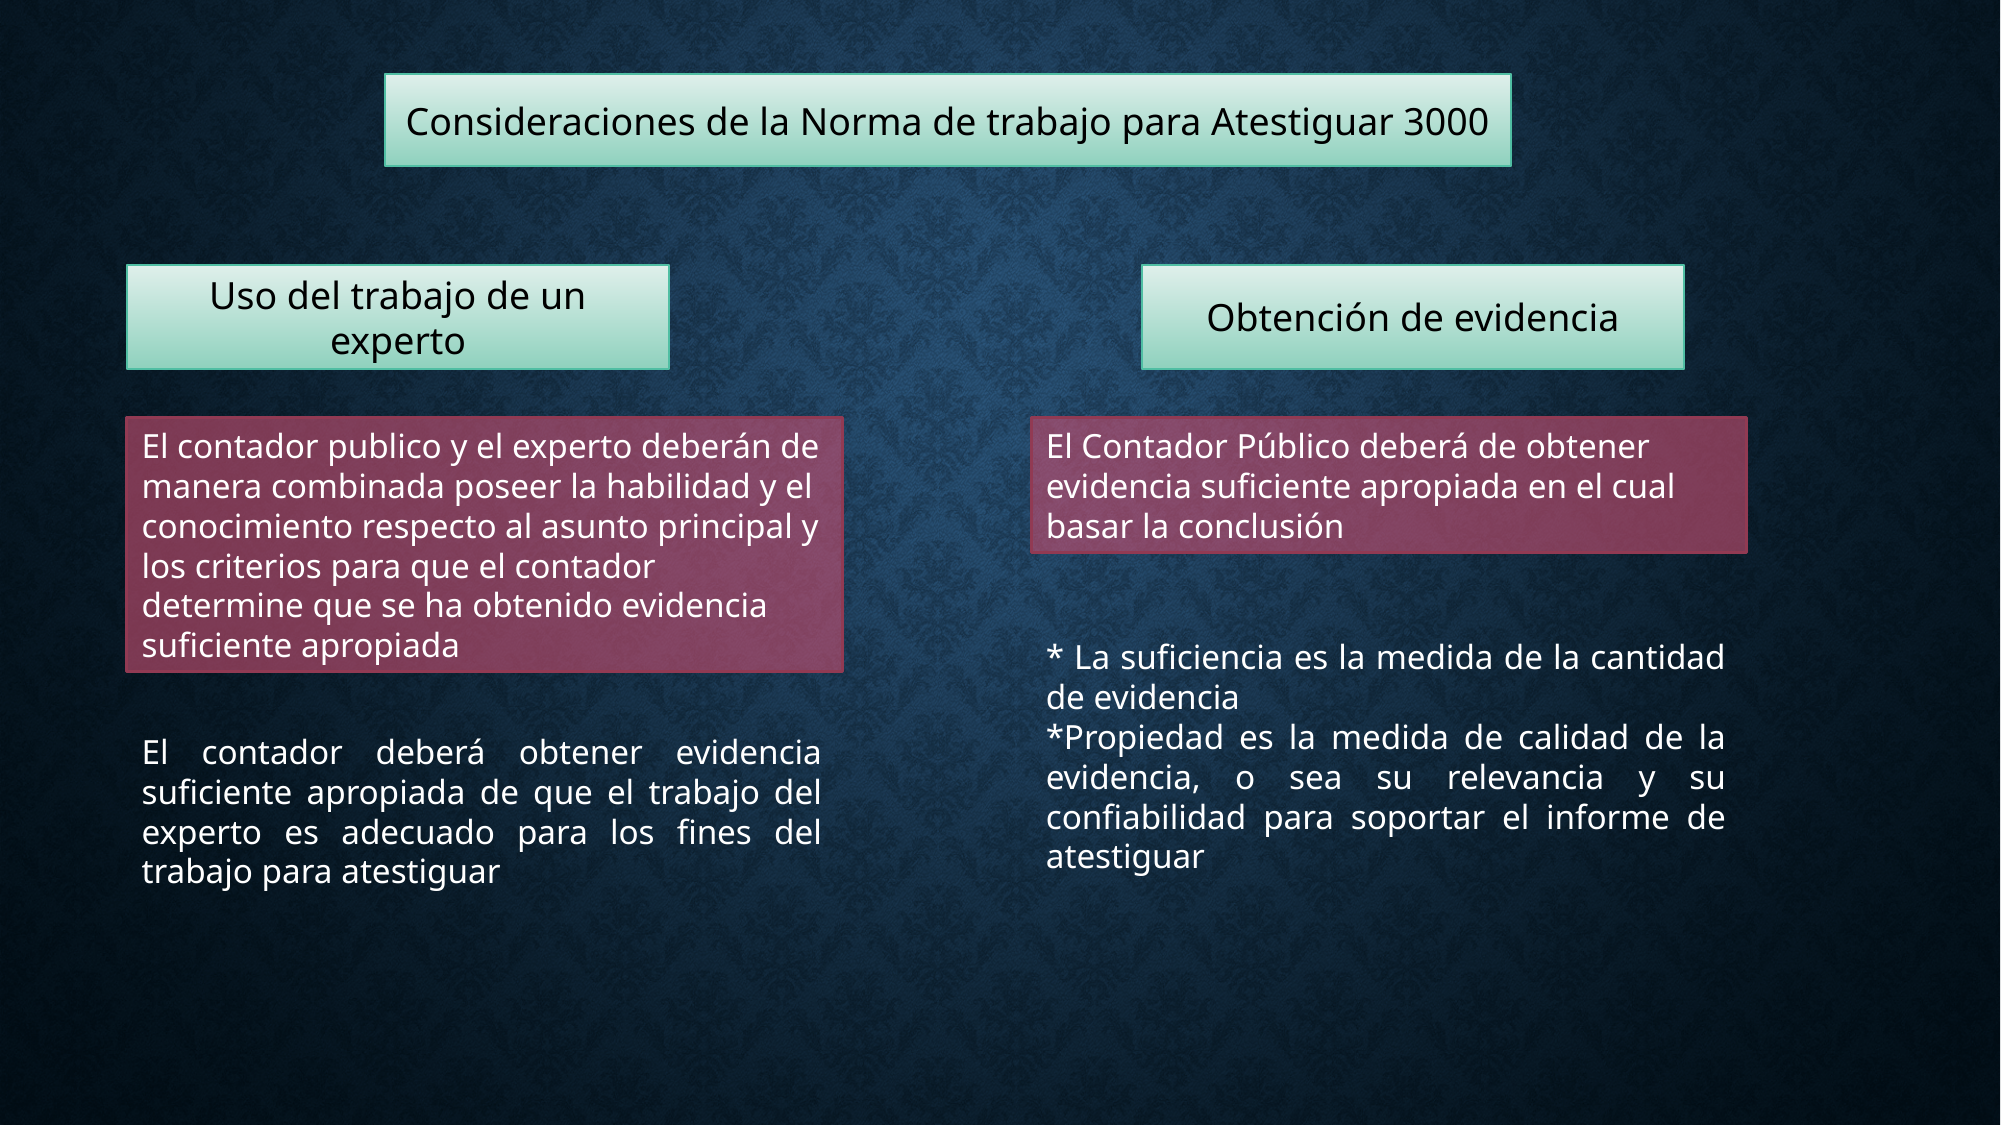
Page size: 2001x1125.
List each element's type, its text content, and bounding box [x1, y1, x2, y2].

text_box * La suficiencia es la medida de la cantidad de evidencia *Propiedad es la medida de calidad de la evidencia, o sea su relevancia y su confiabilidad para soportar el informe de atestiguar [1031, 628, 1742, 923]
text_box Uso del trabajo de un experto [126, 264, 670, 370]
text_box Obtención de evidencia [1141, 264, 1685, 370]
text_box El contador publico y el experto deberán de manera combinada poseer la habilidad y el conocimiento respecto al asunto principal y los criterios para que el contador determine que se ha obtenido evidencia suficiente apropiada [125, 416, 844, 673]
text_box Consideraciones de la Norma de trabajo para Atestiguar 3000 [384, 73, 1512, 167]
text_box El Contador Público deberá de obtener evidencia suficiente apropiada en el cual basar la conclusión [1030, 416, 1748, 554]
text_box El contador deberá obtener evidencia suficiente apropiada de que el trabajo del experto es adecuado para los fines del trabajo para atestiguar [126, 723, 838, 898]
